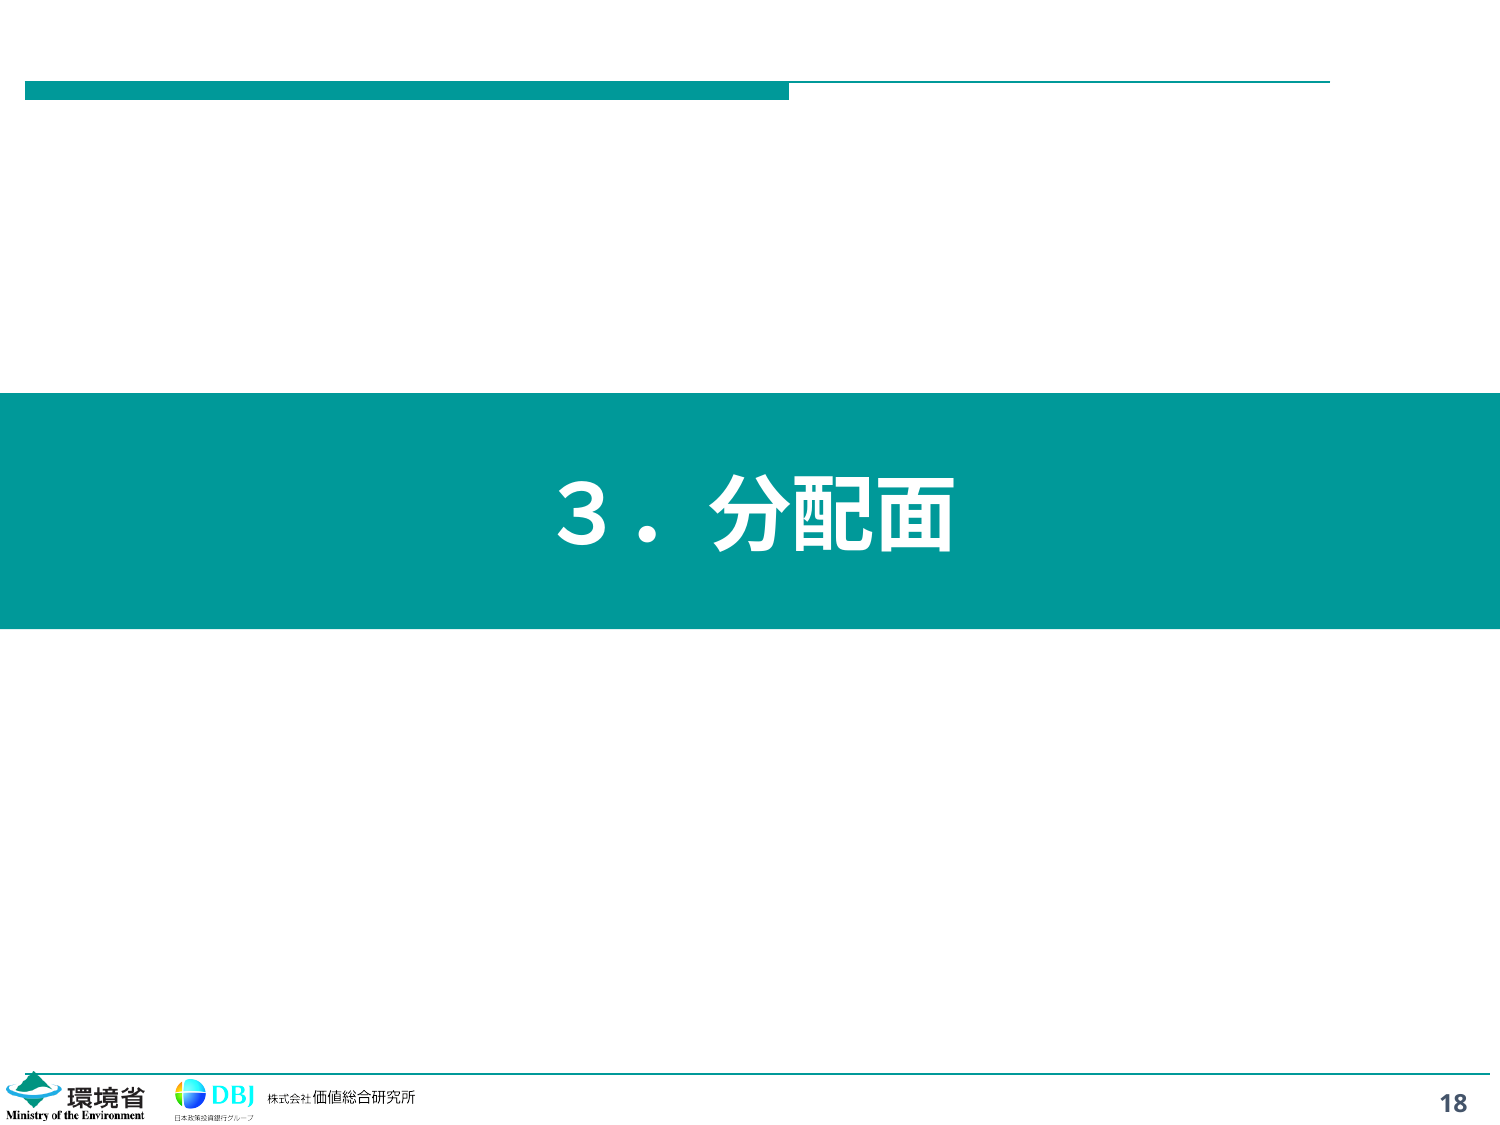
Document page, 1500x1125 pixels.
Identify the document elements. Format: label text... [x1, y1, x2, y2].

picture [2, 1071, 148, 1125]
text_box ３．分配面 [0, 393, 1500, 630]
picture [171, 1075, 419, 1125]
slide_number 18 [1410, 1080, 1496, 1122]
